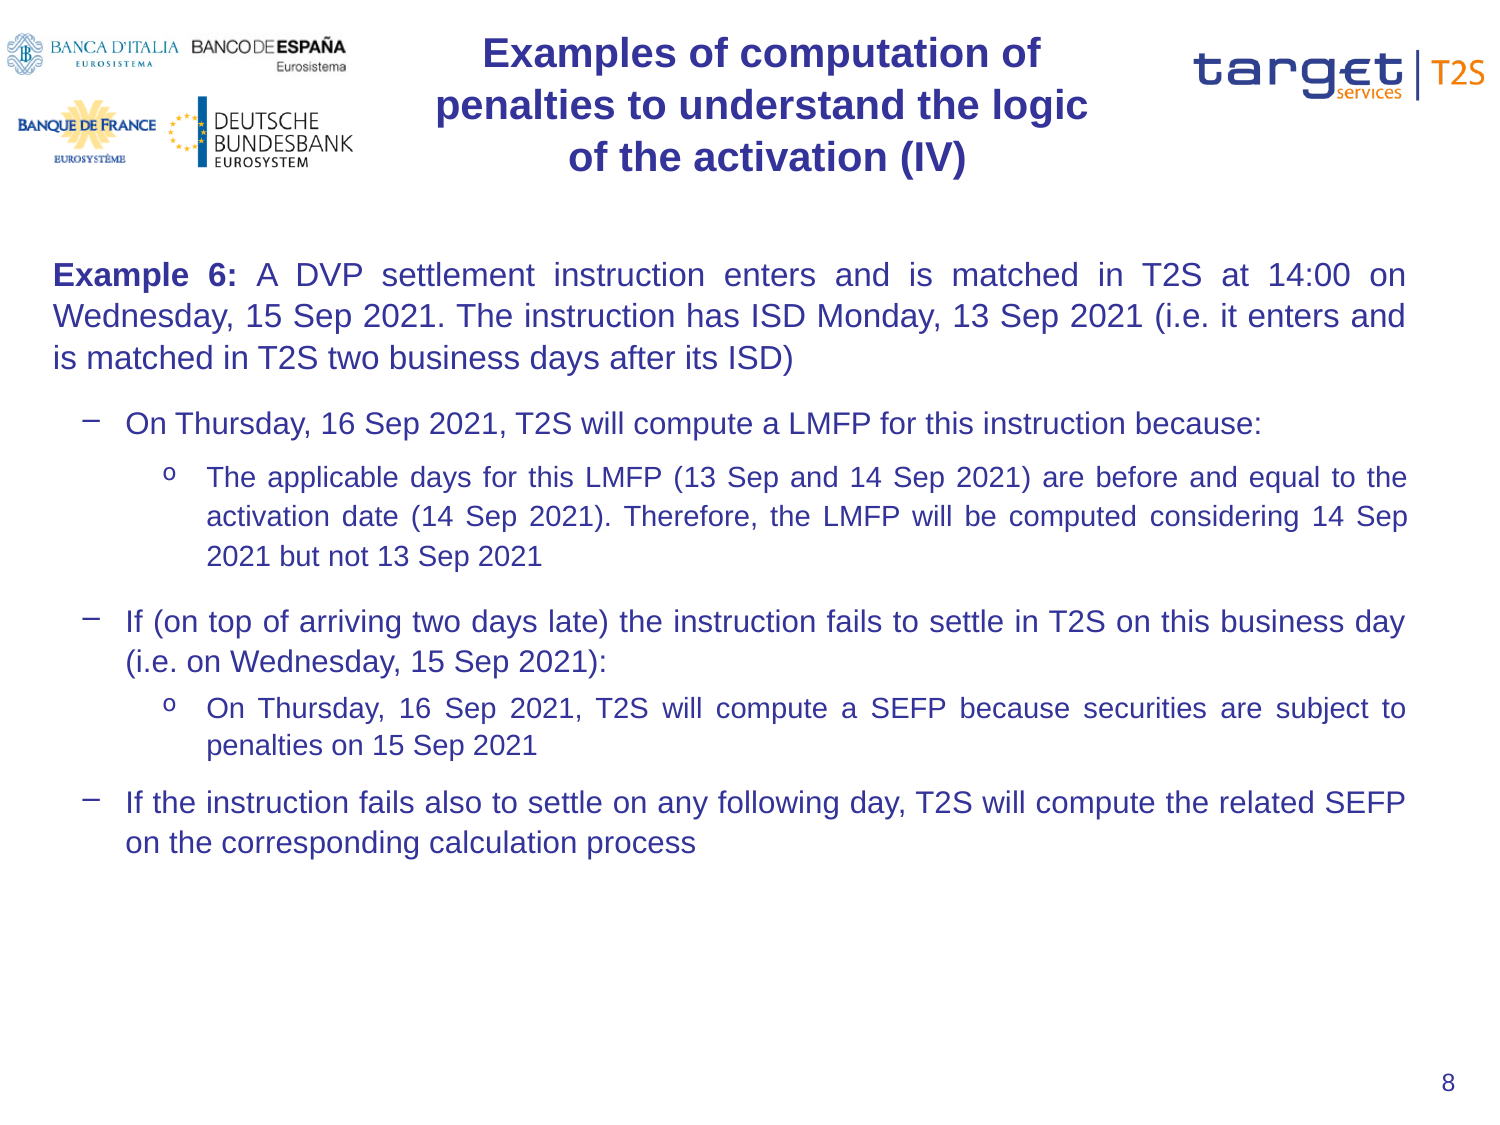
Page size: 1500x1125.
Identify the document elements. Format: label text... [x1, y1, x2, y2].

picture [1163, 0, 1500, 153]
slide_number 8 [1120, 1058, 1471, 1125]
picture [5, 32, 180, 80]
picture [189, 32, 348, 76]
list Example 6: A DVP settlement instruction enters and is matched in T2S at 14:00 on Wednesday, 15 Sep 2021. The instruction has ISD Monday, 13 Sep 2021 (i.e. it enters and is matched in T2S two business days after its ISD) On Thursday, 16 Sep 2021, T2S will compute a LMFP for this instruction because: The applicable days for this LMFP (13 Sep and 14 Sep 2021) are before and equal to the activation date (14 Sep 2021). Therefore, the LMFP will be computed considering 14 Sep 2021 but not 13 Sep 2021 If (on top of arriving two days late) the instruction fails to settle in T2S on this business day (i.e. on Wednesday, 15 Sep 2021): On Thursday, 16 Sep 2021, T2S will compute a SEFP because securities are subject to penalties on 15 Sep 2021 If the instruction fails also to settle on any following day, T2S will compute the related SEFP on the corresponding calculation process [37, 243, 1424, 1083]
title Examples of computation of penalties to understand the logic of the activation (IV) [348, 29, 1188, 173]
picture [5, 91, 348, 173]
